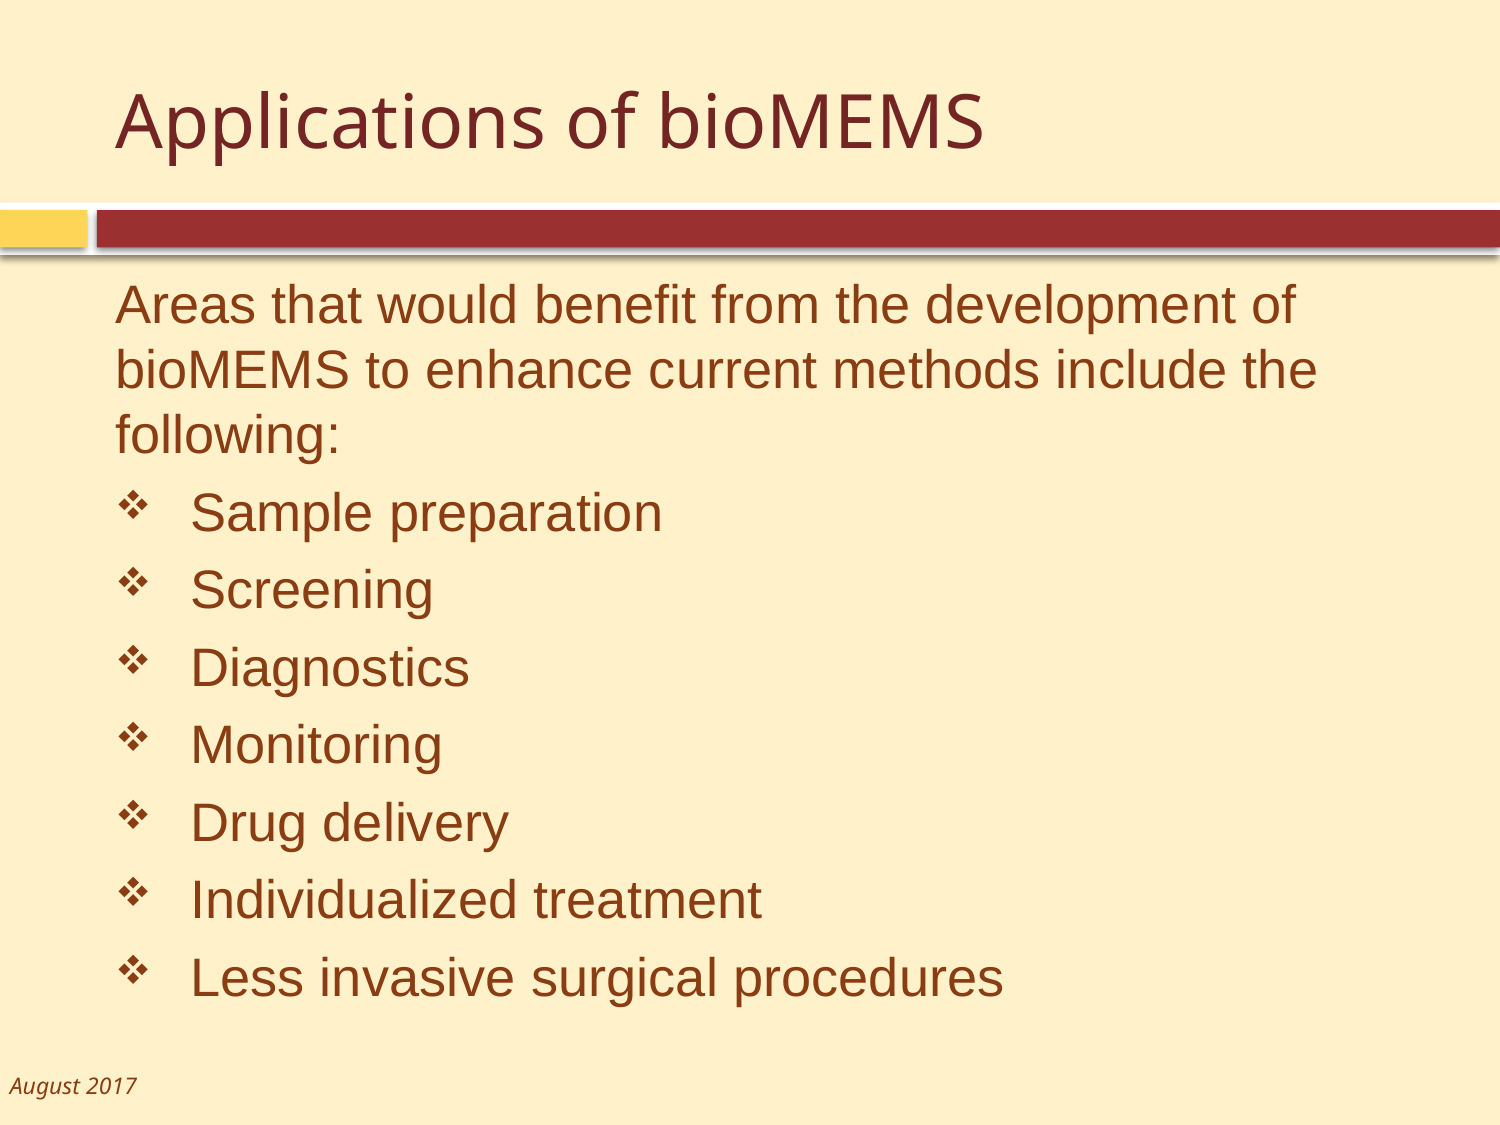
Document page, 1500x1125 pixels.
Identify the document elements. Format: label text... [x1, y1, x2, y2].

title Applications of bioMEMS [100, 37, 1438, 200]
list Areas that would benefit from the development of bioMEMS to enhance current methods include the following: Sample preparation Screening Diagnostics Monitoring Drug delivery Individualized treatment Less invasive surgical procedures [100, 262, 1438, 1000]
